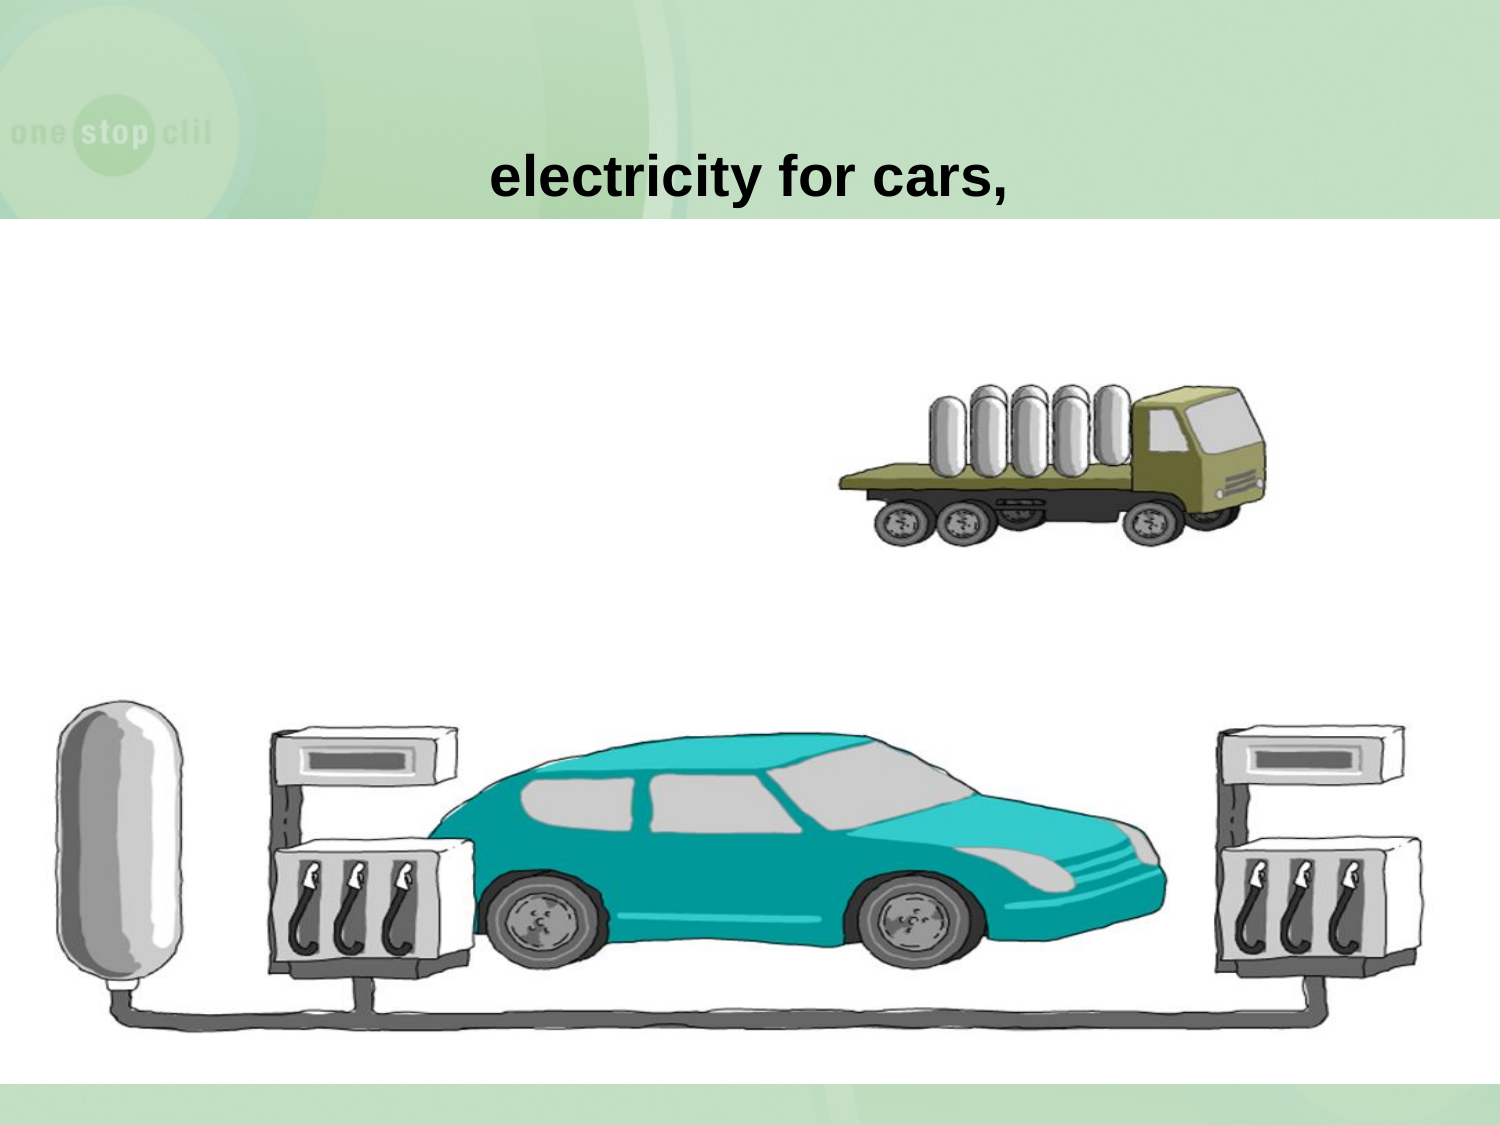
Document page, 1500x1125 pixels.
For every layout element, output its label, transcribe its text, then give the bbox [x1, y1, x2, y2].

title electricity for cars, [75, 79, 1425, 217]
picture [0, 0, 1500, 1125]
